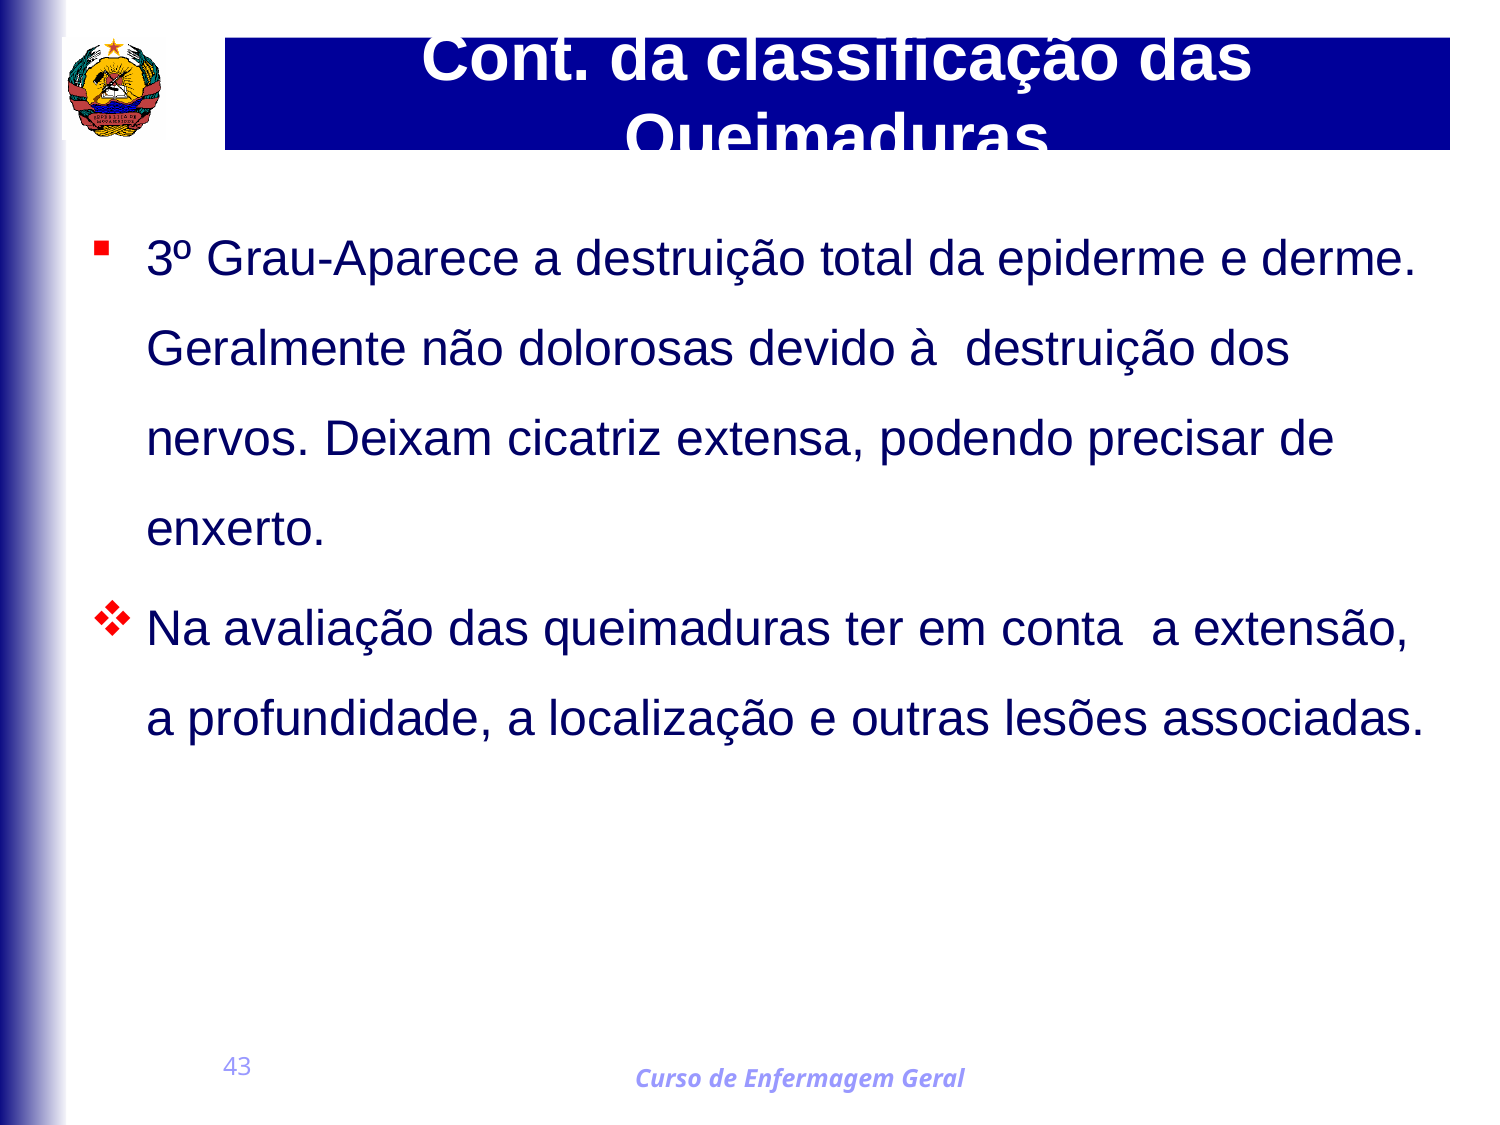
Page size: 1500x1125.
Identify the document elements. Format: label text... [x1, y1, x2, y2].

title Cont. da classificação das Queimaduras [224, 37, 1451, 151]
footer Curso de Enfermagem Geral [499, 1049, 1101, 1101]
list 3º Grau-Aparece a destruição total da epiderme e derme. Geralmente não dolorosas devido à destruição dos nervos. Deixam cicatriz extensa, podendo precisar de enxerto. Na avaliação das queimaduras ter em conta a extensão, a profundidade, a localização e outras lesões associadas. [74, 187, 1451, 1013]
slide_number 43 [62, 1037, 413, 1098]
